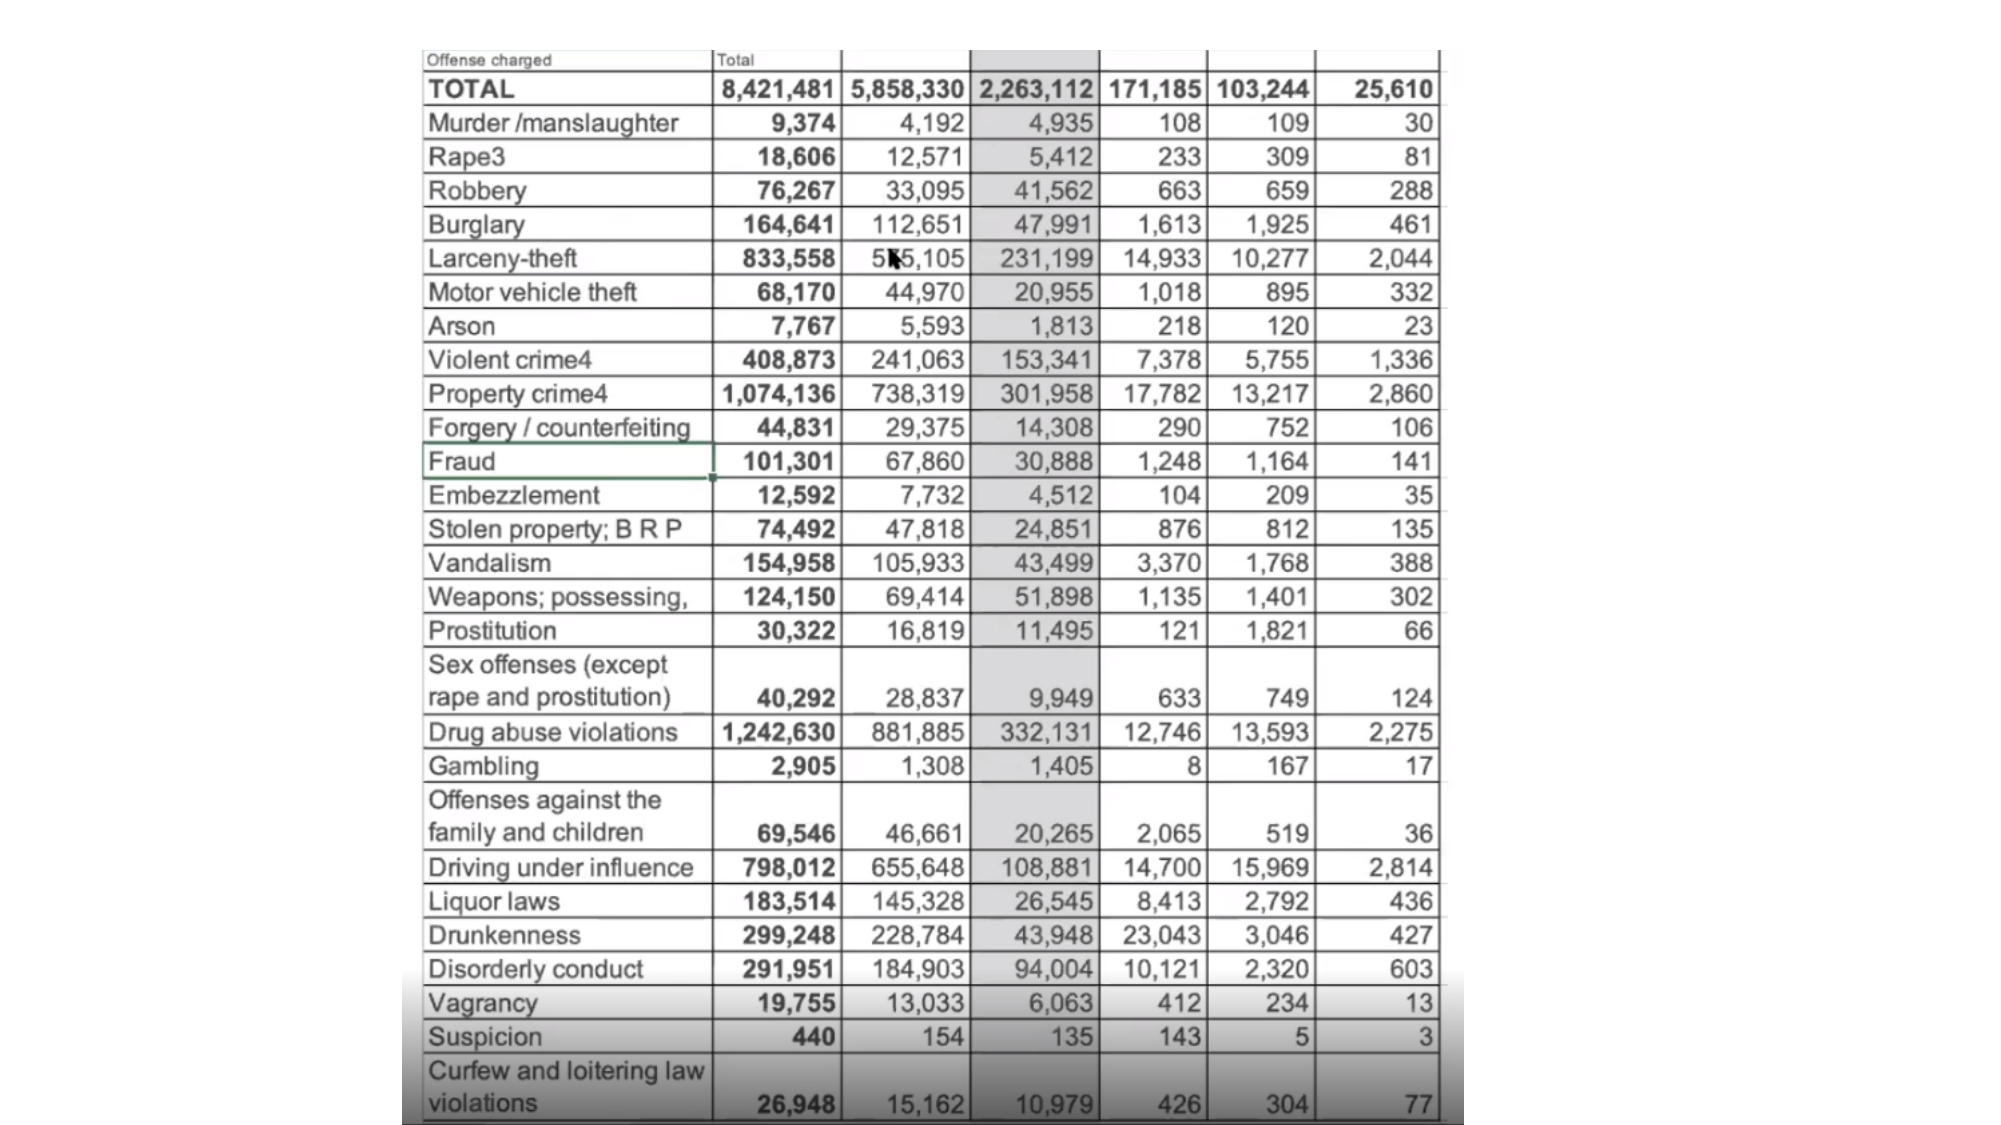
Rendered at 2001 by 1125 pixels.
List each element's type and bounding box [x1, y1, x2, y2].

list [402, 50, 1464, 1125]
